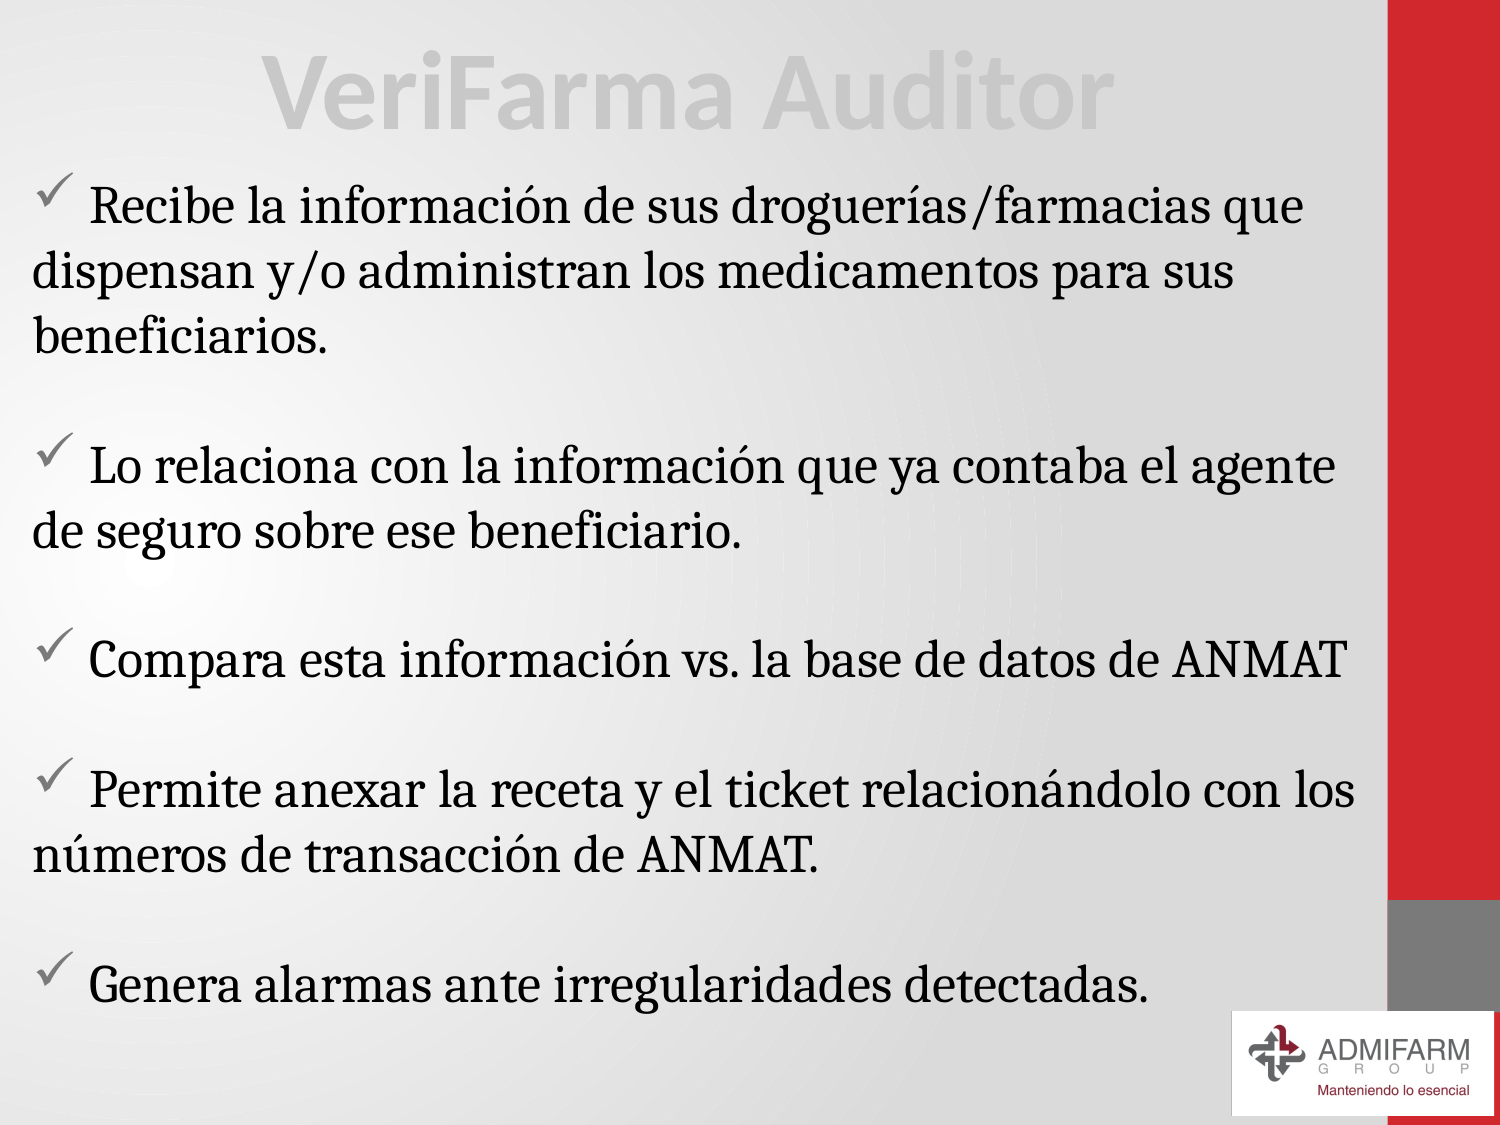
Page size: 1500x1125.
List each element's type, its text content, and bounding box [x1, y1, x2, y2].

text_box Recibe la información de sus droguerías/farmacias que dispensan y/o administran los medicamentos para sus beneficiarios. Lo relaciona con la información que ya contaba el agente de seguro sobre ese beneficiario. Compara esta información vs. la base de datos de ANMAT Permite anexar la receta y el ticket relacionándolo con los números de transacción de ANMAT. Genera alarmas ante irregularidades detectadas. [17, 161, 1373, 1066]
text_box VeriFarma Auditor [246, 9, 1133, 160]
picture [1231, 1010, 1495, 1117]
